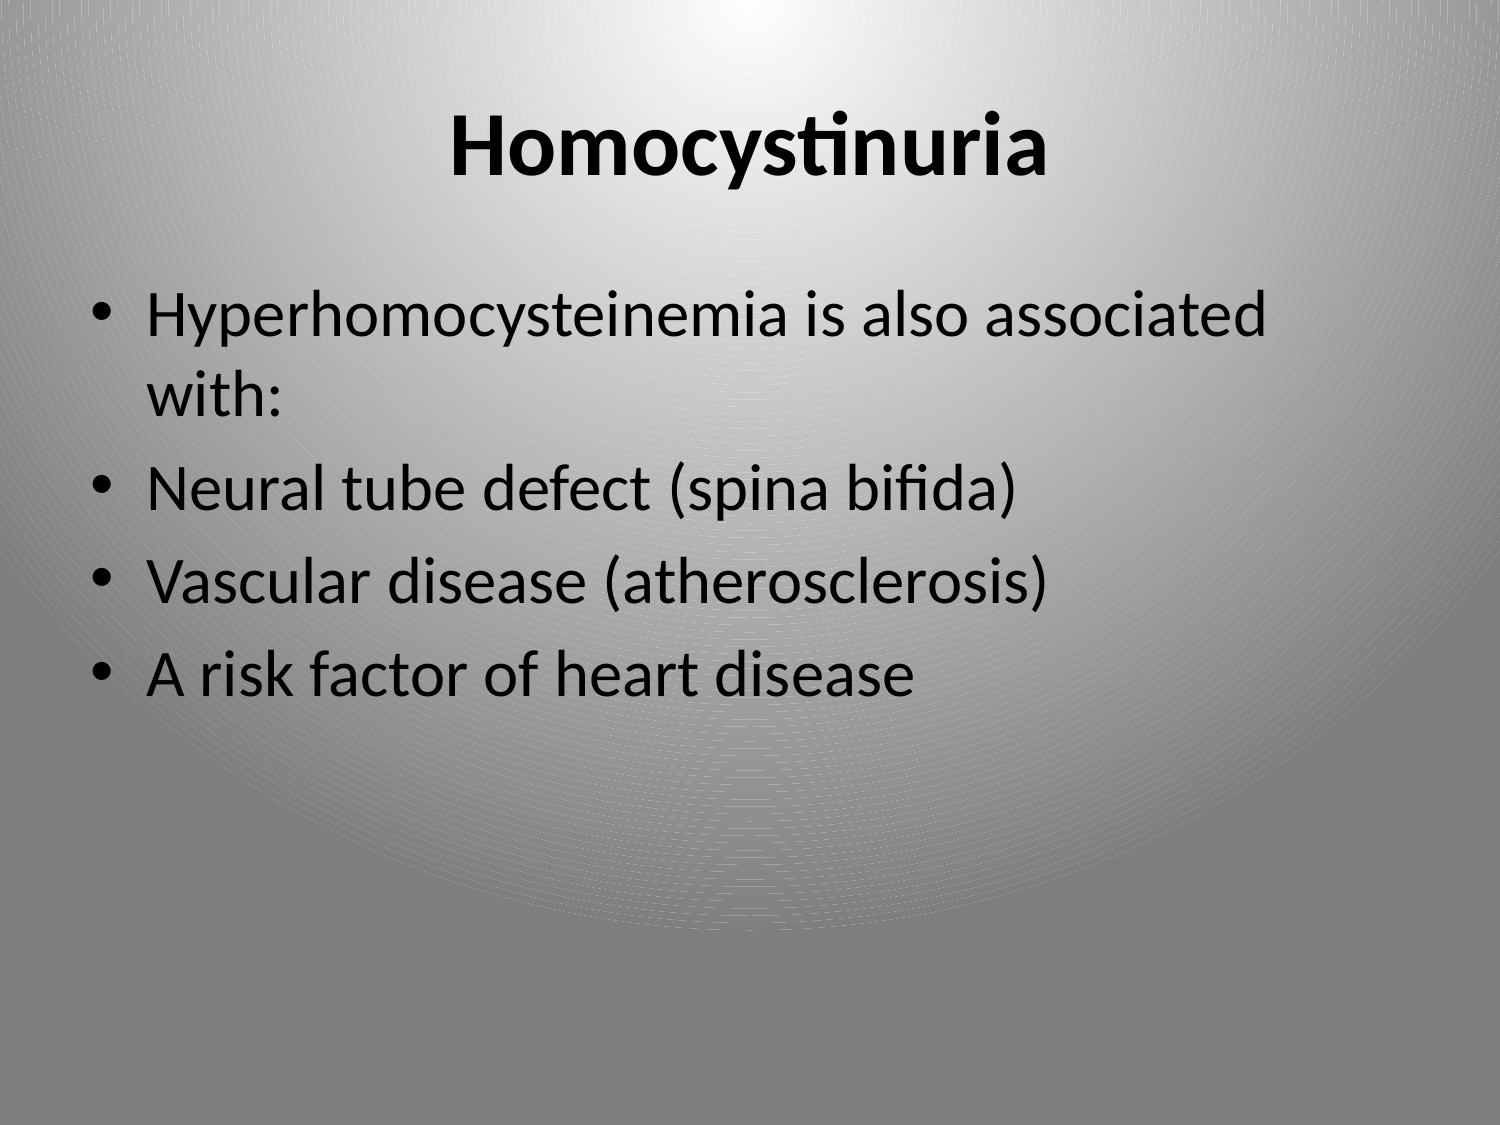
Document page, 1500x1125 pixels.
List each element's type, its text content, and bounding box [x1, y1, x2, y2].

title Homocystinuria [75, 45, 1425, 233]
list Hyperhomocysteinemia is also associated with: Neural tube defect (spina bifida) Vascular disease (atherosclerosis) A risk factor of heart disease [75, 262, 1425, 1005]
